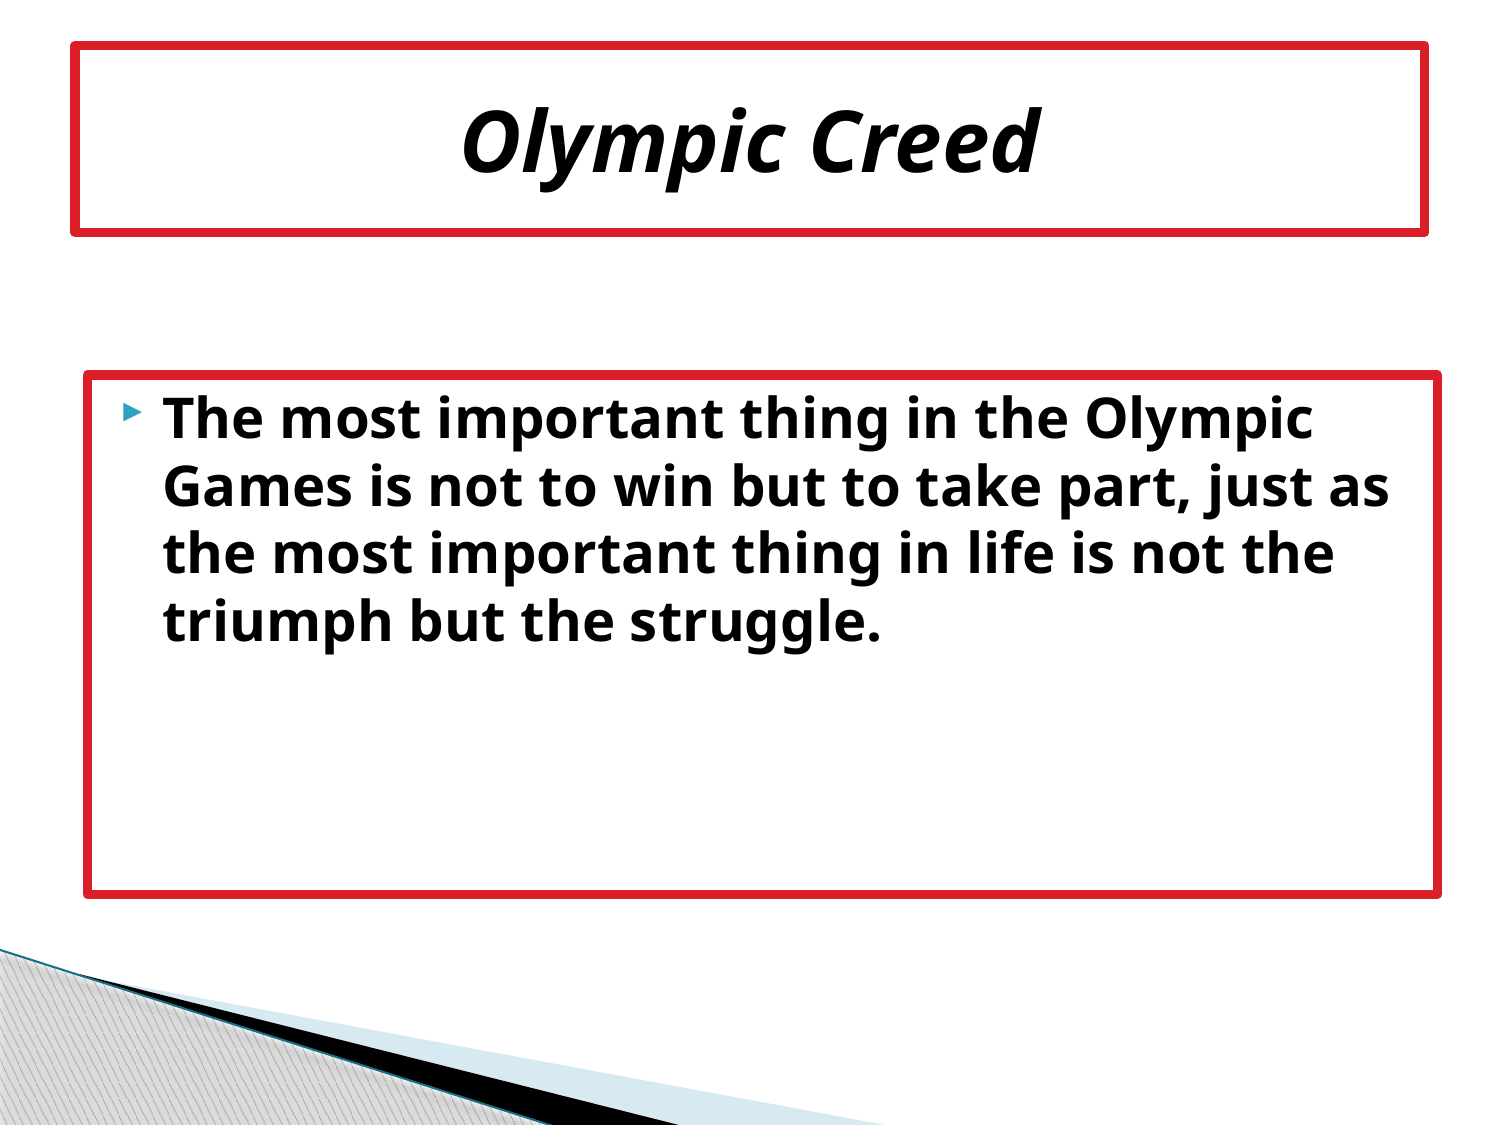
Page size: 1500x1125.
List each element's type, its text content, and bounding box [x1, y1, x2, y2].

title Olympic Creed [70, 41, 1429, 237]
list The most important thing in the Olympic Games is not to win but to take part, just as the most important thing in life is not the triumph but the struggle. [83, 370, 1442, 899]
